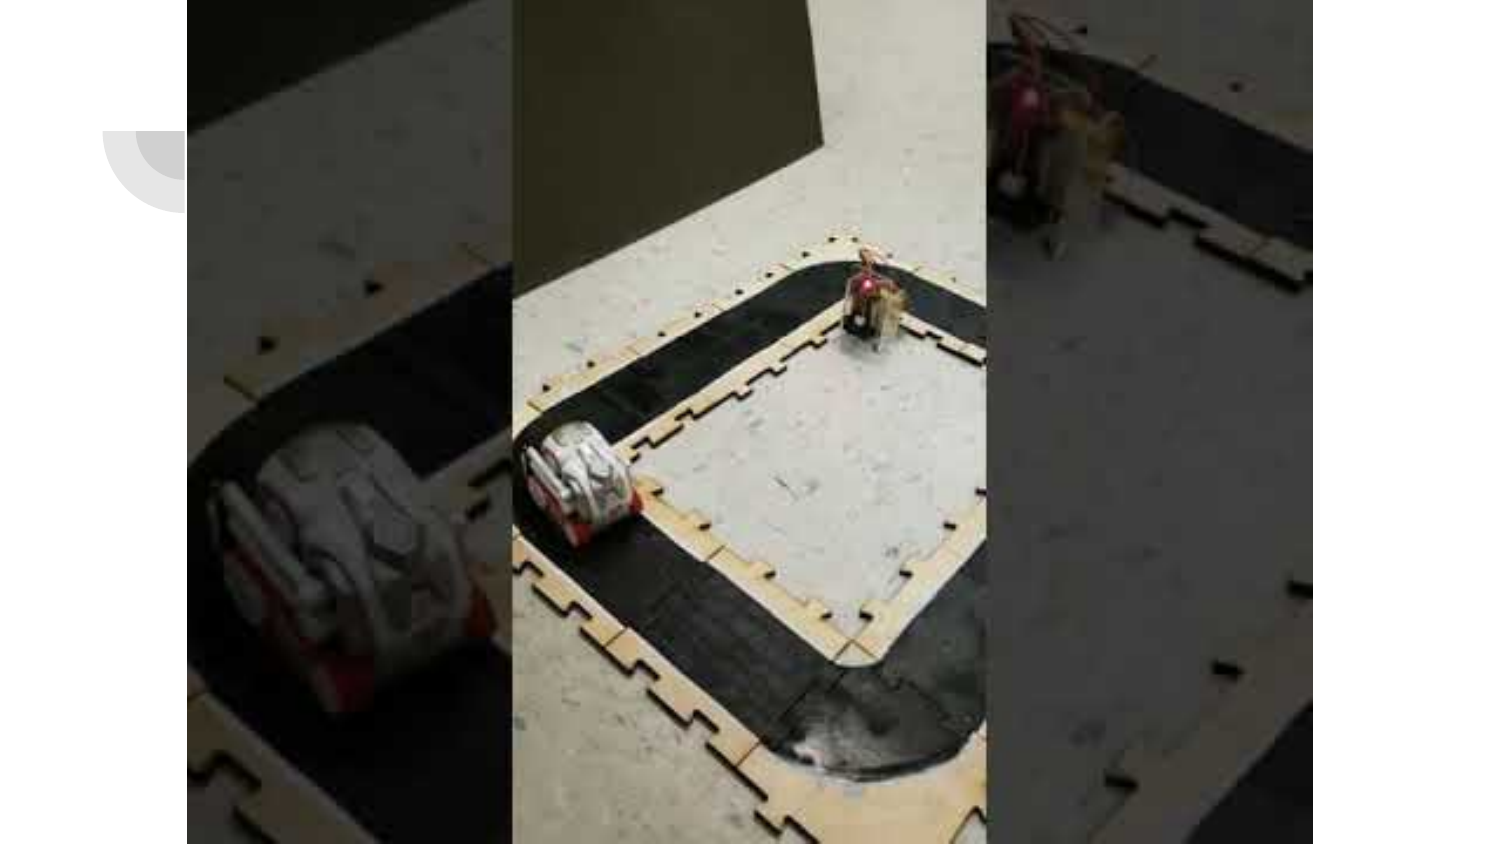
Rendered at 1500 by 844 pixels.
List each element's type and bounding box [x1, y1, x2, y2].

picture [187, 0, 1313, 844]
